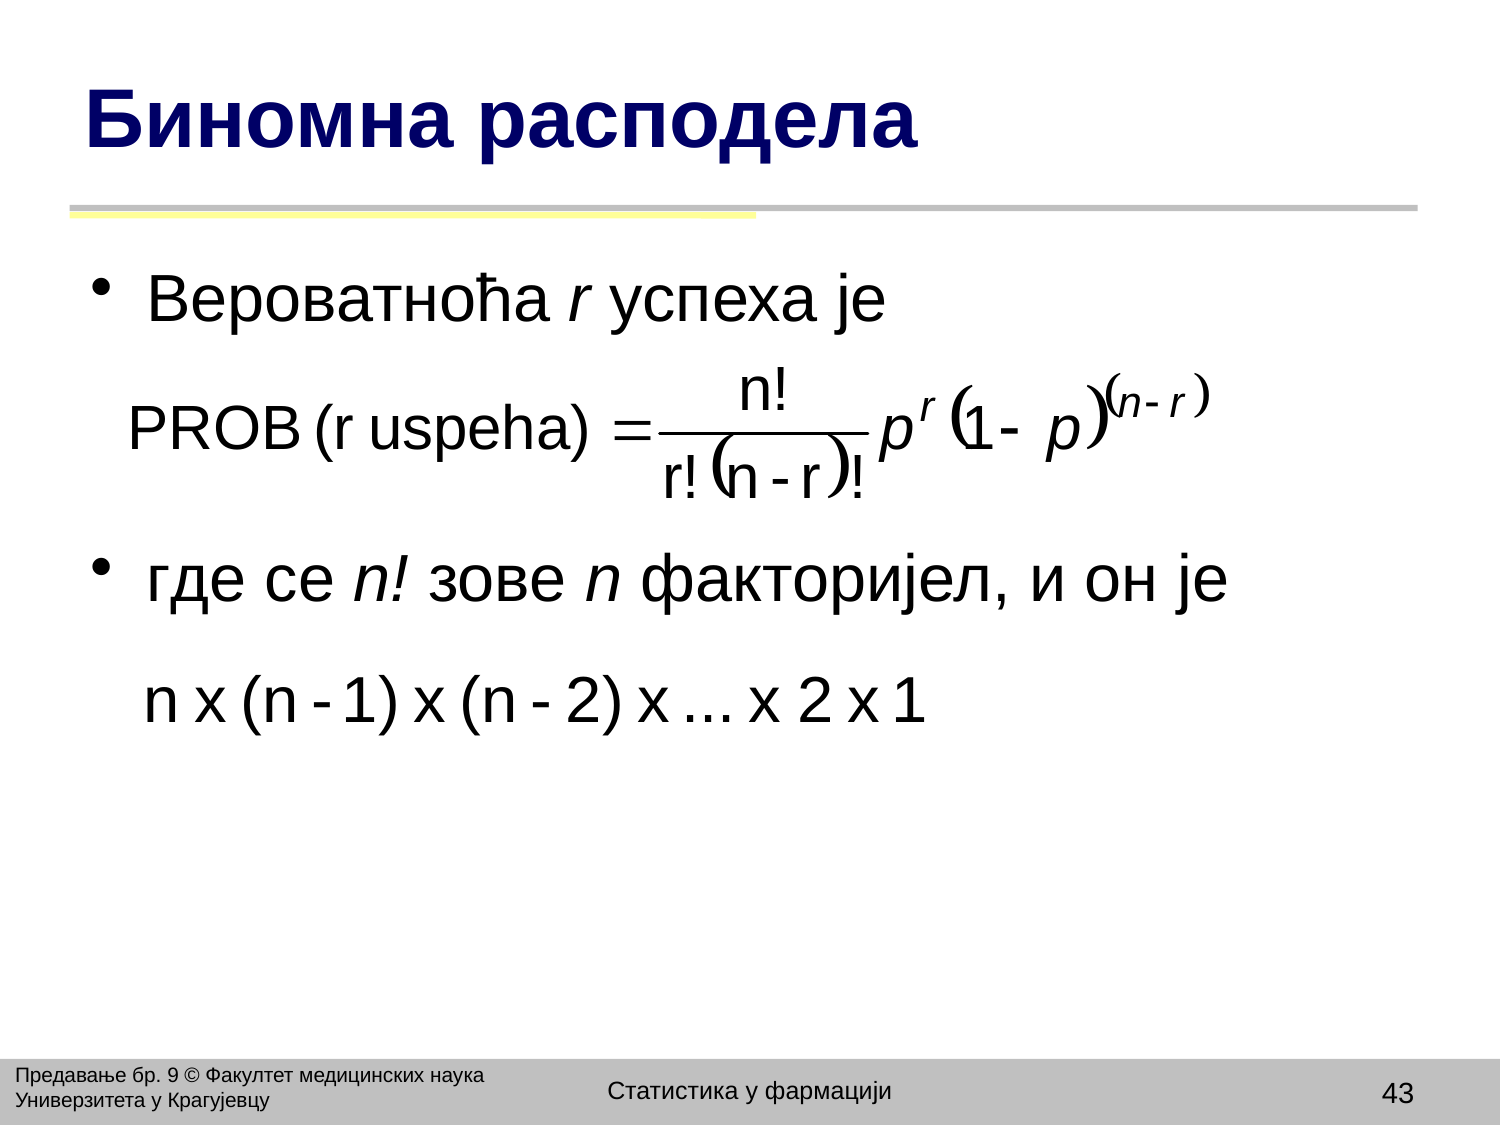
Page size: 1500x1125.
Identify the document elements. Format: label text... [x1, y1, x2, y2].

slide_number Предавање бр. 9 © Факултет медицинских наука Универзитета у Крагујевцу [0, 1053, 609, 1108]
slide_number 43 [1079, 1066, 1430, 1125]
list Вероватноћа r успеха је где се n! зове n факторијел, и он је [74, 533, 1426, 1023]
title Биномна расподела [69, 19, 1426, 208]
list Вероватноћа r успеха је где се n! зове n факторијел, и он је [74, 246, 1426, 531]
footer Статистика у фармацији [512, 1066, 988, 1125]
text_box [119, 342, 1216, 525]
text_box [134, 657, 931, 756]
